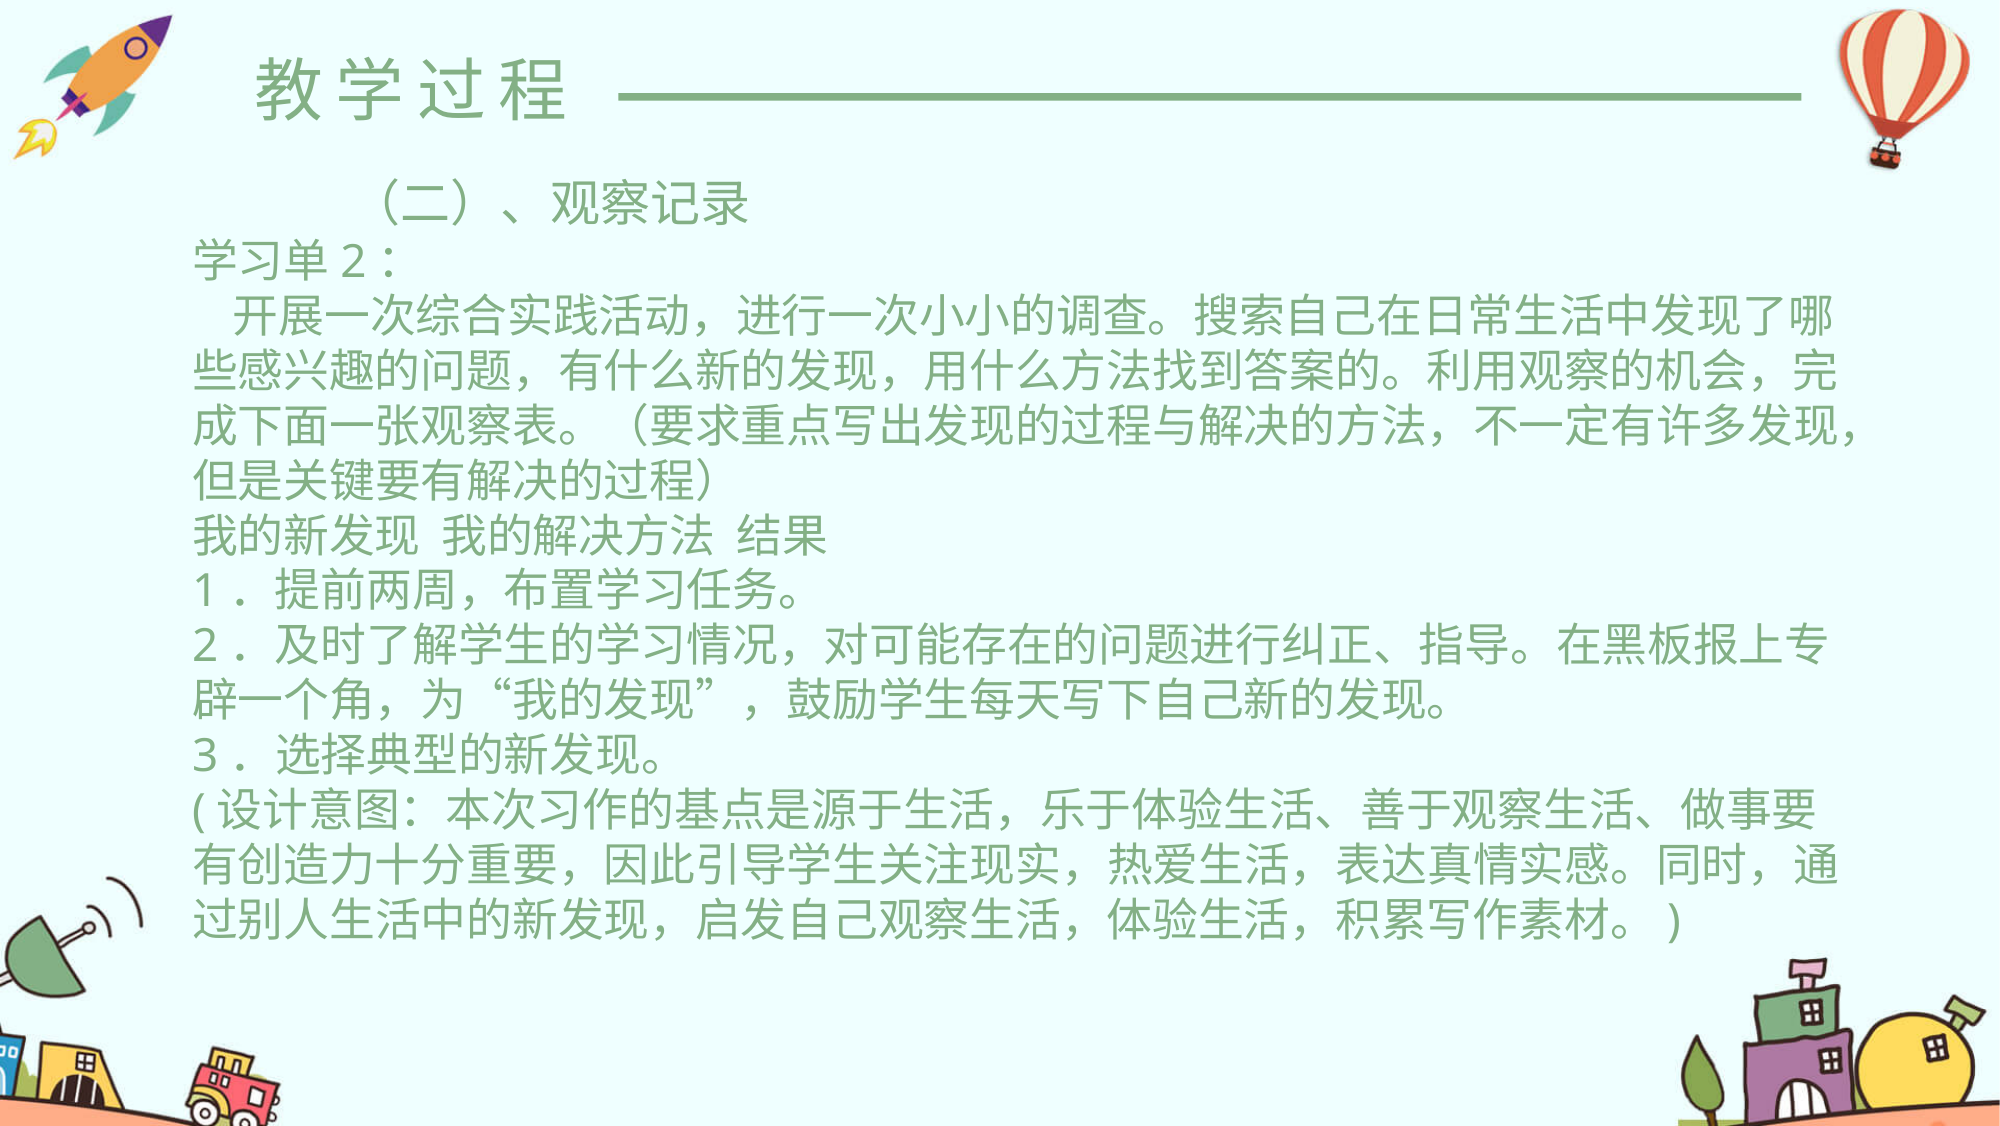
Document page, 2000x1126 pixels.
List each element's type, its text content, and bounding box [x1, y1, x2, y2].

picture [0, 0, 2000, 1126]
text_box （二）、观察记录 学习单2： 开展一次综合实践活动，进行一次小小的调查。搜索自己在日常生活中发现了哪些感兴趣的问题，有什么新的发现，用什么方法找到答案的。利用观察的机会，完成下面一张观察表。（要求重点写出发现的过程与解决的方法，不一定有许多发现，但是关键要有解决的过程） 我的新发现 我的解决方法 结果 1．提前两周，布置学习任务。 2．及时了解学生的学习情况，对可能存在的问题进行纠正、指导。在黑板报上专辟一个角，为“我的发现”，鼓励学生每天写下自己新的发现。 3．选择典型的新发现。 (设计意图：本次习作的基点是源于生活，乐于体验生活、善于观察生活、做事要有创造力十分重要，因此引导学生关注现实，热爱生活，表达真情实感。同时，通过别人生活中的新发现，启发自己观察生活，体验生活，积累写作素材。) [177, 163, 1873, 954]
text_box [143, 46, 1802, 131]
